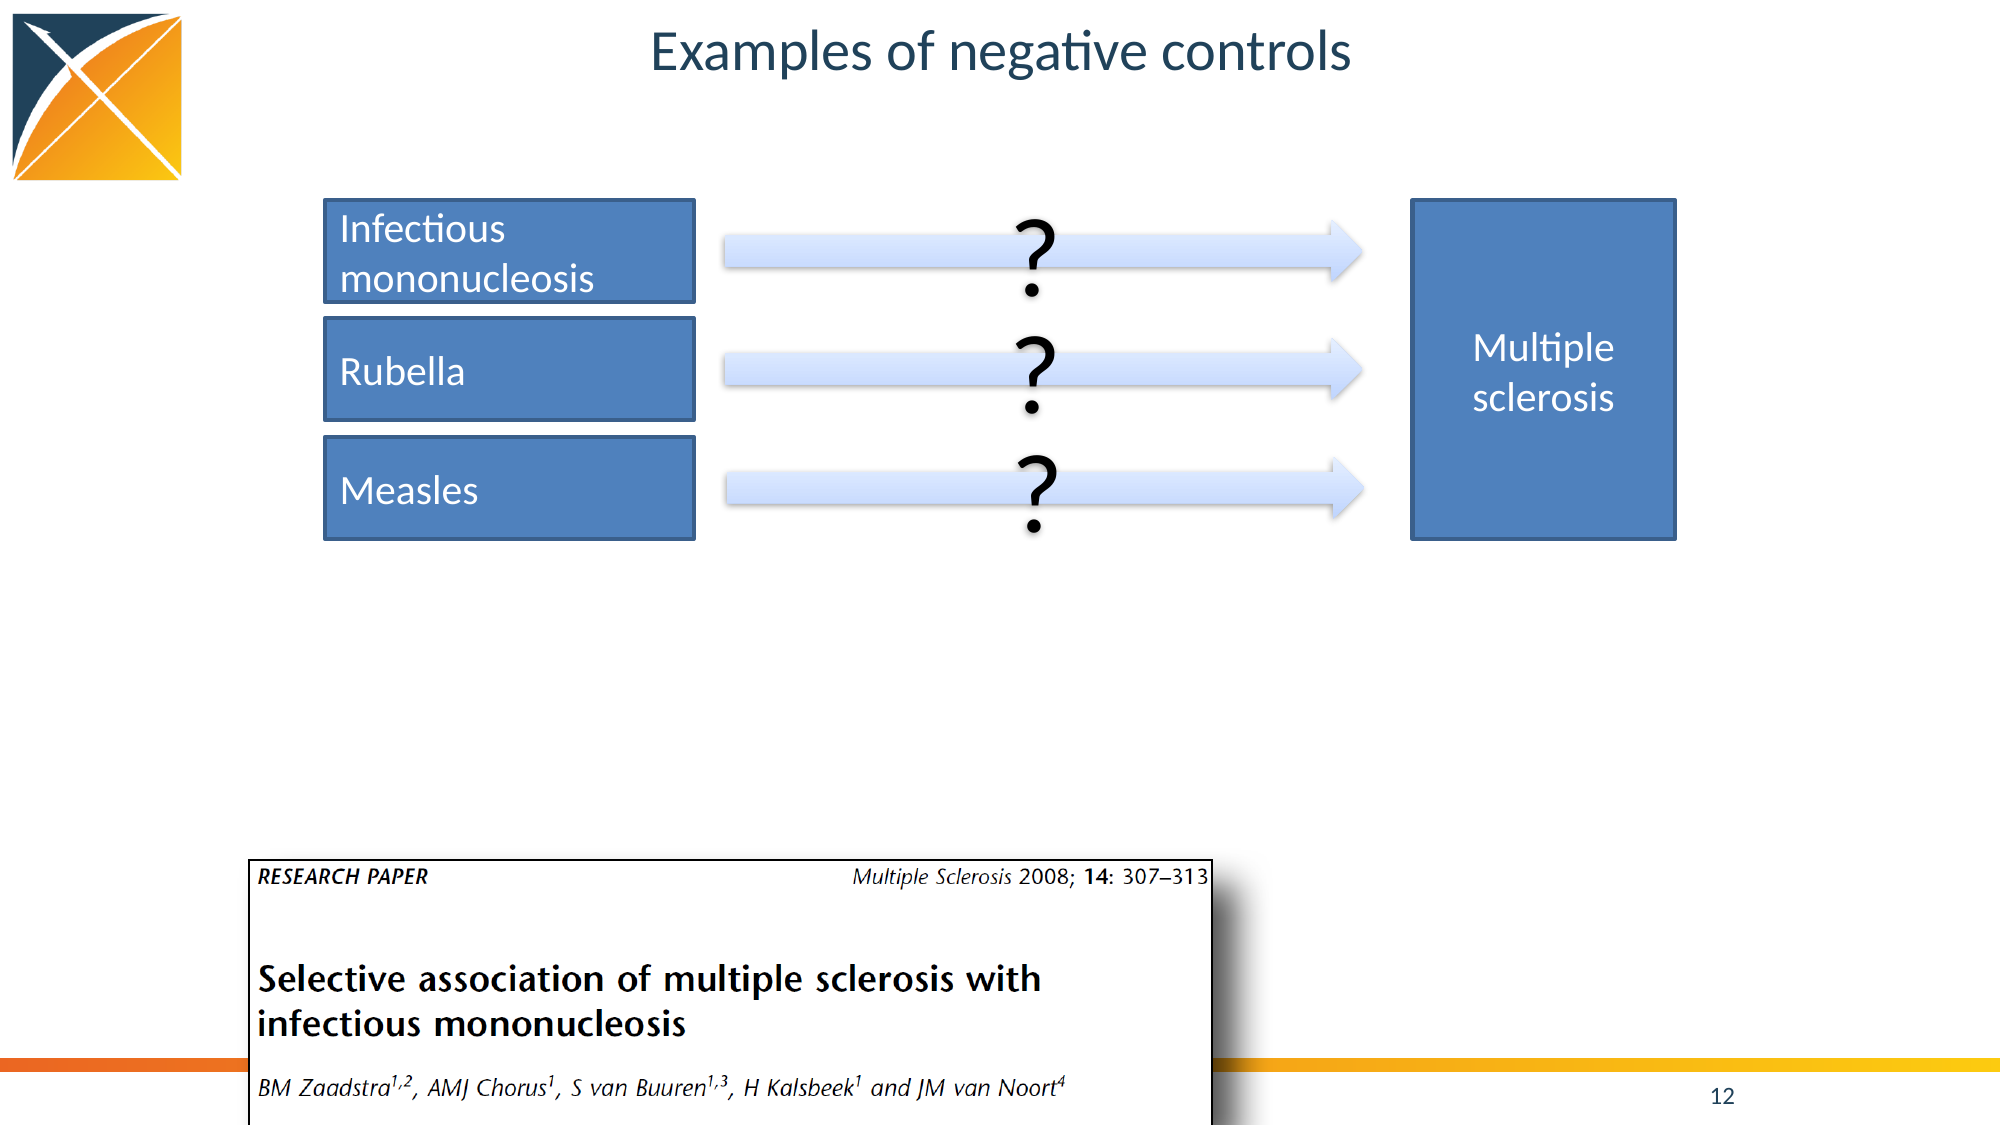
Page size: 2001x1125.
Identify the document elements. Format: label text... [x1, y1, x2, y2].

picture [249, 860, 1212, 1125]
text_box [324, 199, 1676, 540]
title Examples of negative controls [326, 0, 1677, 95]
slide_number 12 [1400, 1065, 1750, 1125]
picture [0, 0, 206, 200]
